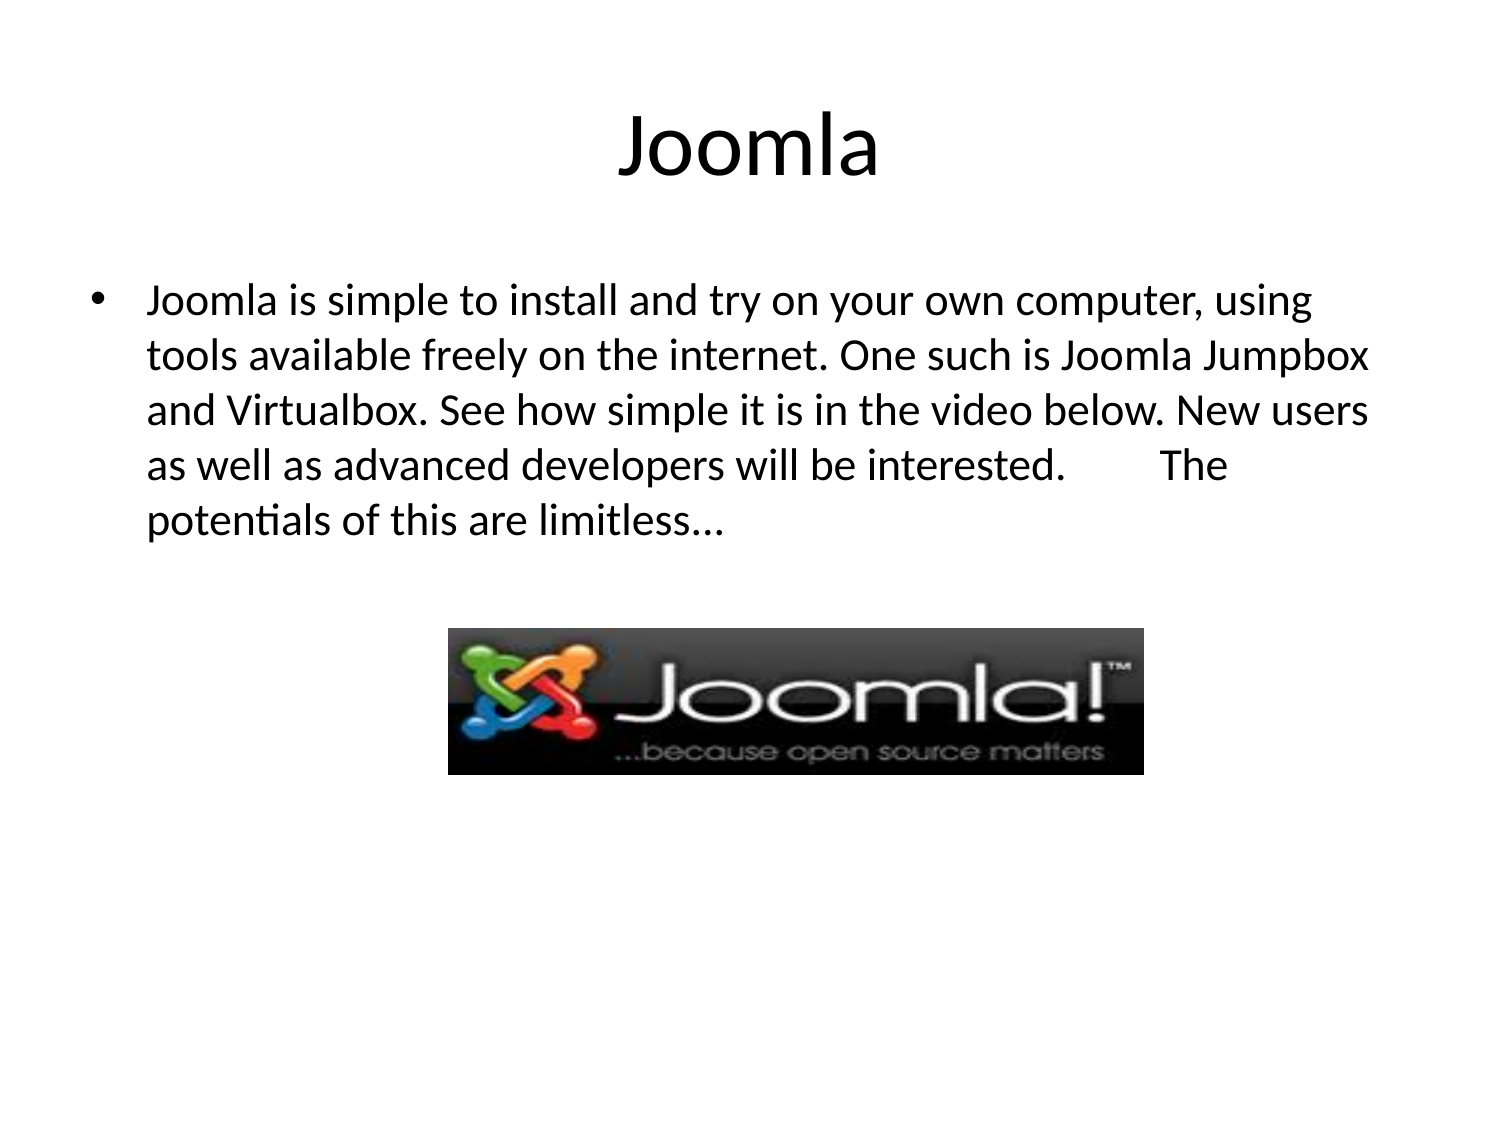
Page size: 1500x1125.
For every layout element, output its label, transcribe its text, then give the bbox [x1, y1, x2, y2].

title Joomla [75, 45, 1425, 233]
picture [447, 628, 1144, 775]
list Joomla is simple to install and try on your own computer, using tools available freely on the internet. One such is Joomla Jumpbox and Virtualbox. See how simple it is in the video below. New users as well as advanced developers will be interested. The potentials of this are limitless... [75, 262, 1425, 1005]
